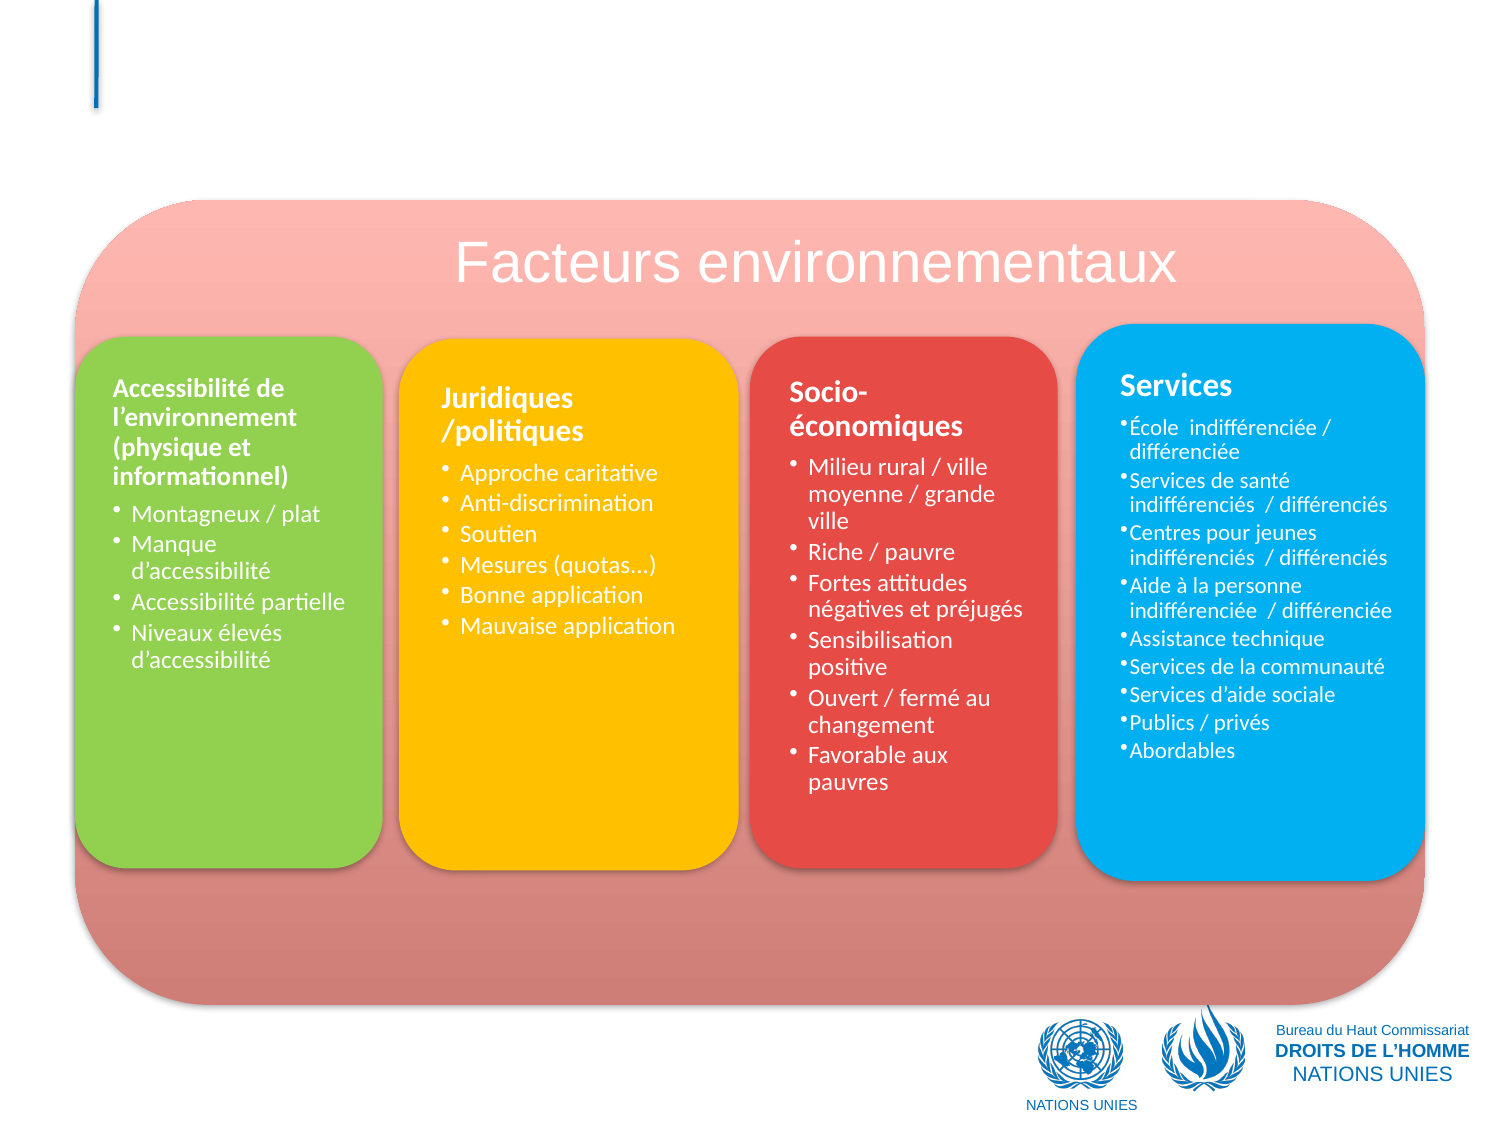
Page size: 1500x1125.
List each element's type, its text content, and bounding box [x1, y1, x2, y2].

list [74, 199, 1426, 1006]
picture [1037, 990, 1457, 1107]
text_box Bureau du Haut Commissariat DROITS DE L’HOMME NATIONS UNIES [1245, 1013, 1500, 1094]
text_box NATIONS UNIES [980, 1088, 1184, 1121]
